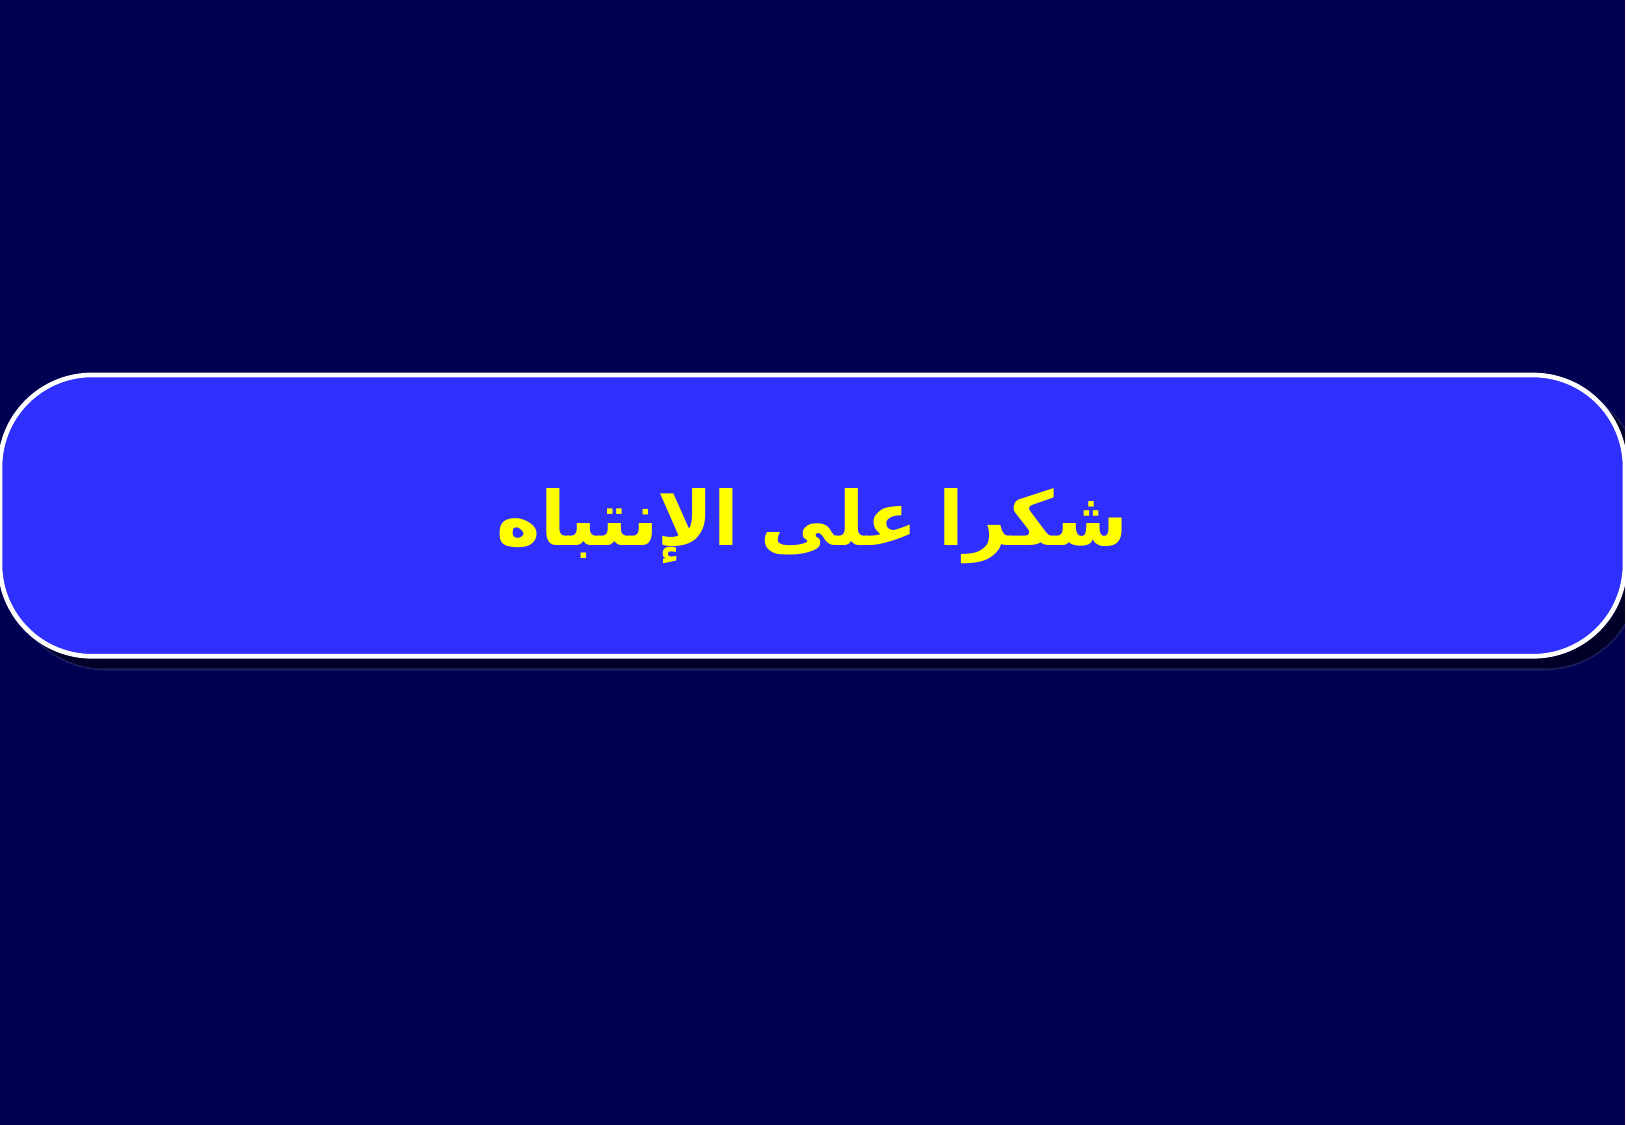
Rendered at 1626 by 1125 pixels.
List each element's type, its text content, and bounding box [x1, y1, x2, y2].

text_box شكرا على الإنتباه [0, 374, 1625, 657]
